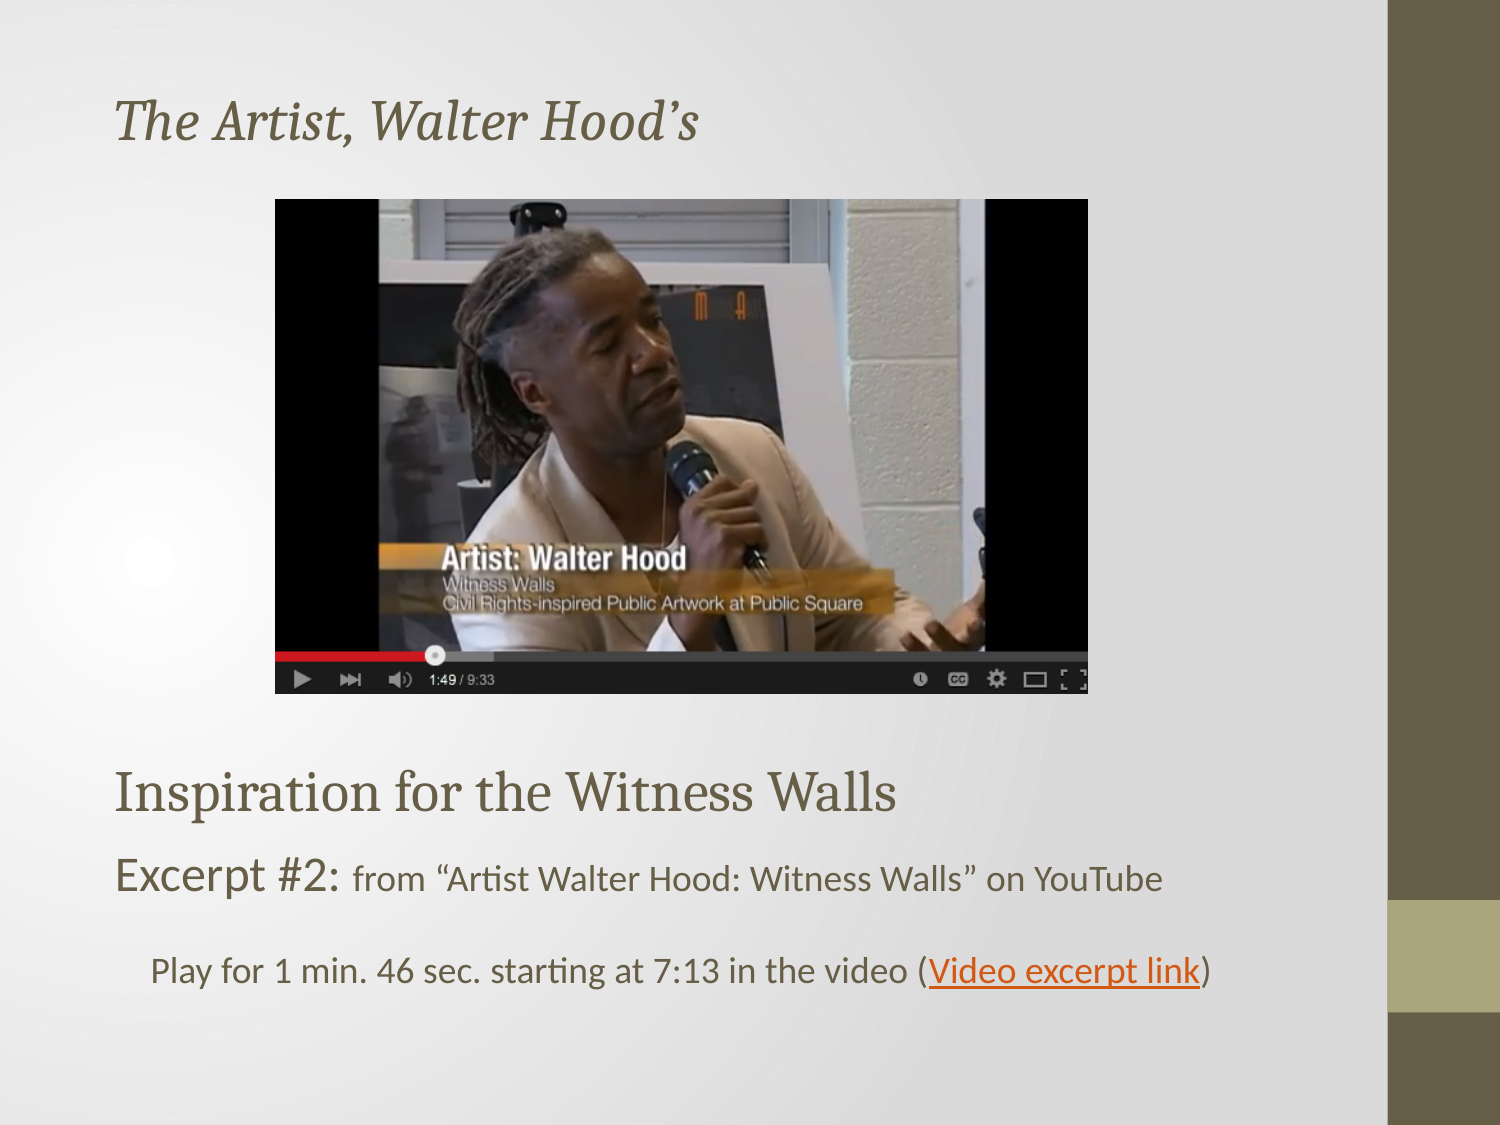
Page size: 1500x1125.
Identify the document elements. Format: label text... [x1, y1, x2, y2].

picture [274, 199, 1088, 694]
text_box The Artist, Walter Hood’s [99, 75, 938, 160]
text_box Inspiration for the Witness Walls Excerpt #2: from “Artist Walter Hood: Witness Walls” on YouTube Play for 1 min. 46 sec. starting at 7:13 in the video (Video excerpt link) [99, 724, 1263, 999]
